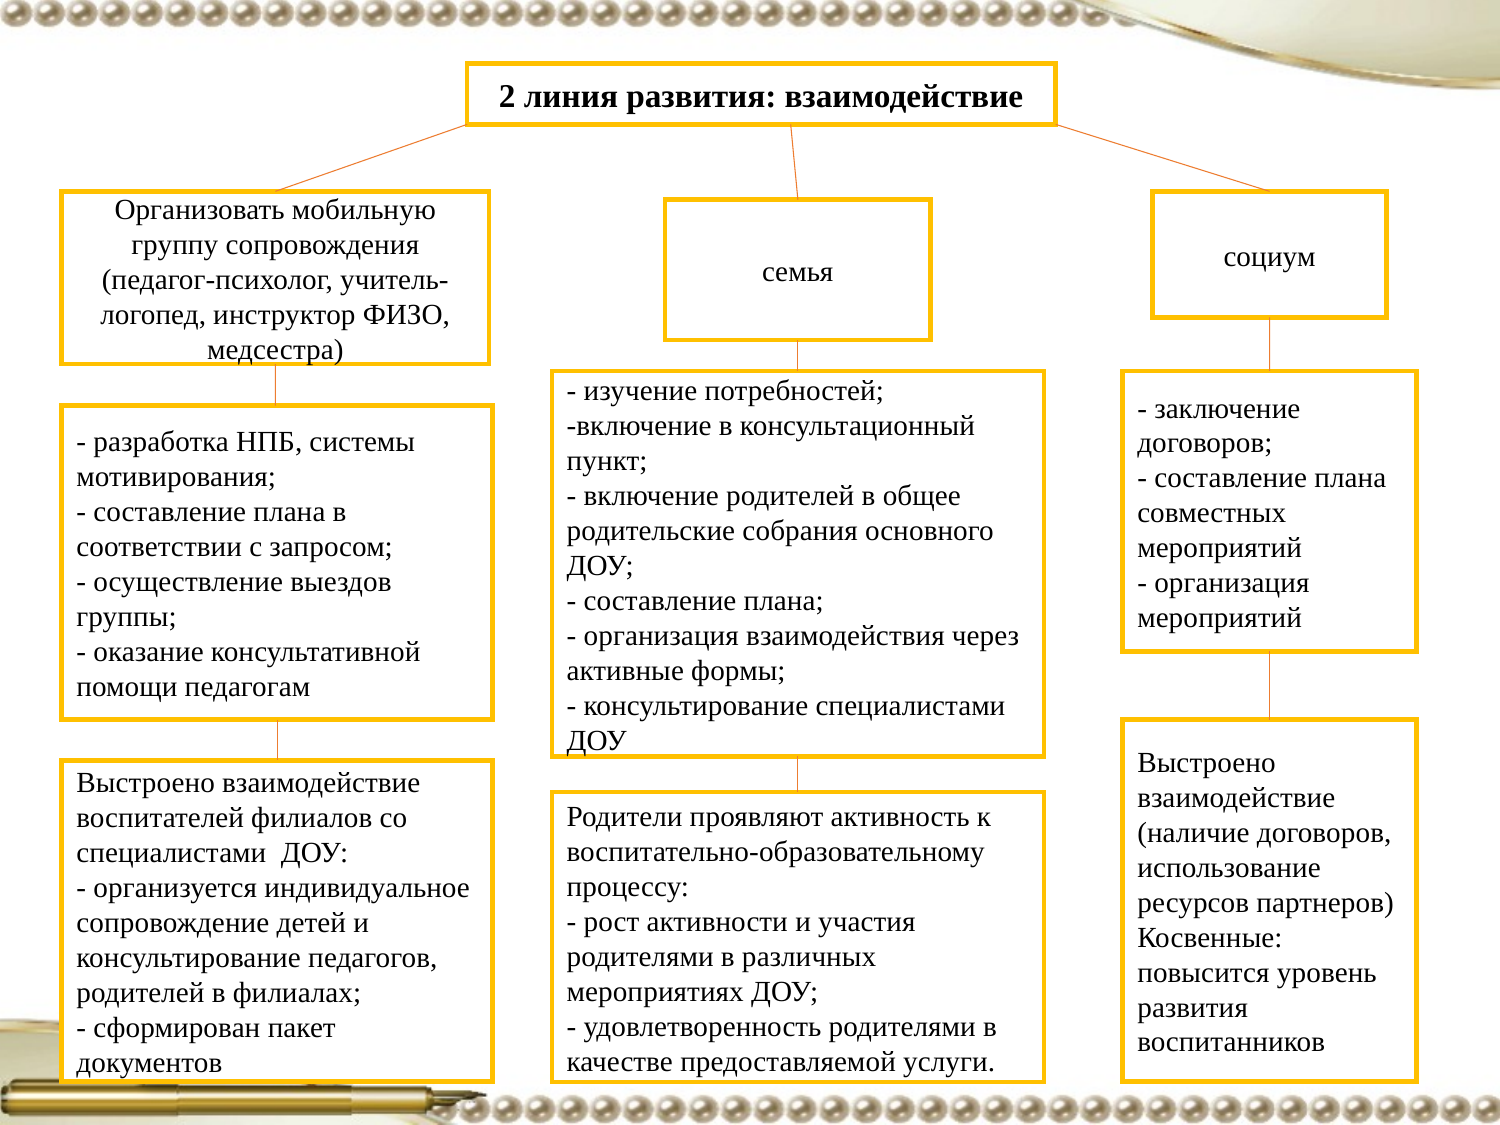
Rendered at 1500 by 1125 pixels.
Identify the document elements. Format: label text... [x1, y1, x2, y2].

text_box Родители проявляют активность к воспитательно-образовательному процессу: - рост активности и участия родителями в различных мероприятиях ДОУ; - удовлетворенность родителями в качестве предоставляемой услуги. [551, 791, 1045, 1083]
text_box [275, 124, 468, 192]
text_box социум [1152, 190, 1387, 318]
text_box Выстроено взаимодействие (наличие договоров, использование ресурсов партнеров) Косвенные: повысится уровень развития воспитанников [1122, 719, 1418, 1082]
text_box 2 линия развития: взаимодействие [466, 62, 1057, 125]
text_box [790, 124, 798, 200]
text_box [1055, 124, 1270, 192]
text_box семья [664, 199, 932, 341]
text_box Выстроено взаимодействие воспитателей филиалов со специалистами ДОУ: - организуется индивидуальное сопровождение детей и консультирование педагогов, родителей в филиалах; - сформирован пакет документов [61, 759, 493, 1082]
picture [0, 0, 1500, 1125]
text_box Организовать мобильную группу сопровождения (педагог-психолог, учитель- логопед, инструктор ФИЗО, медсестра) [61, 190, 490, 365]
text_box - изучение потребностей; -включение в консультационный пункт; - включение родителей в общее родительские собрания основного ДОУ; - составление плана; - организация взаимодействия через активные формы; - консультирование специалистами ДОУ [551, 370, 1045, 757]
text_box - разработка НПБ, системы мотивирования; - составление плана в соответствии с запросом; - осуществление выездов группы; - оказание консультативной помощи педагогам [61, 405, 493, 721]
text_box - заключение договоров; - составление плана совместных мероприятий - организация мероприятий [1122, 370, 1418, 652]
